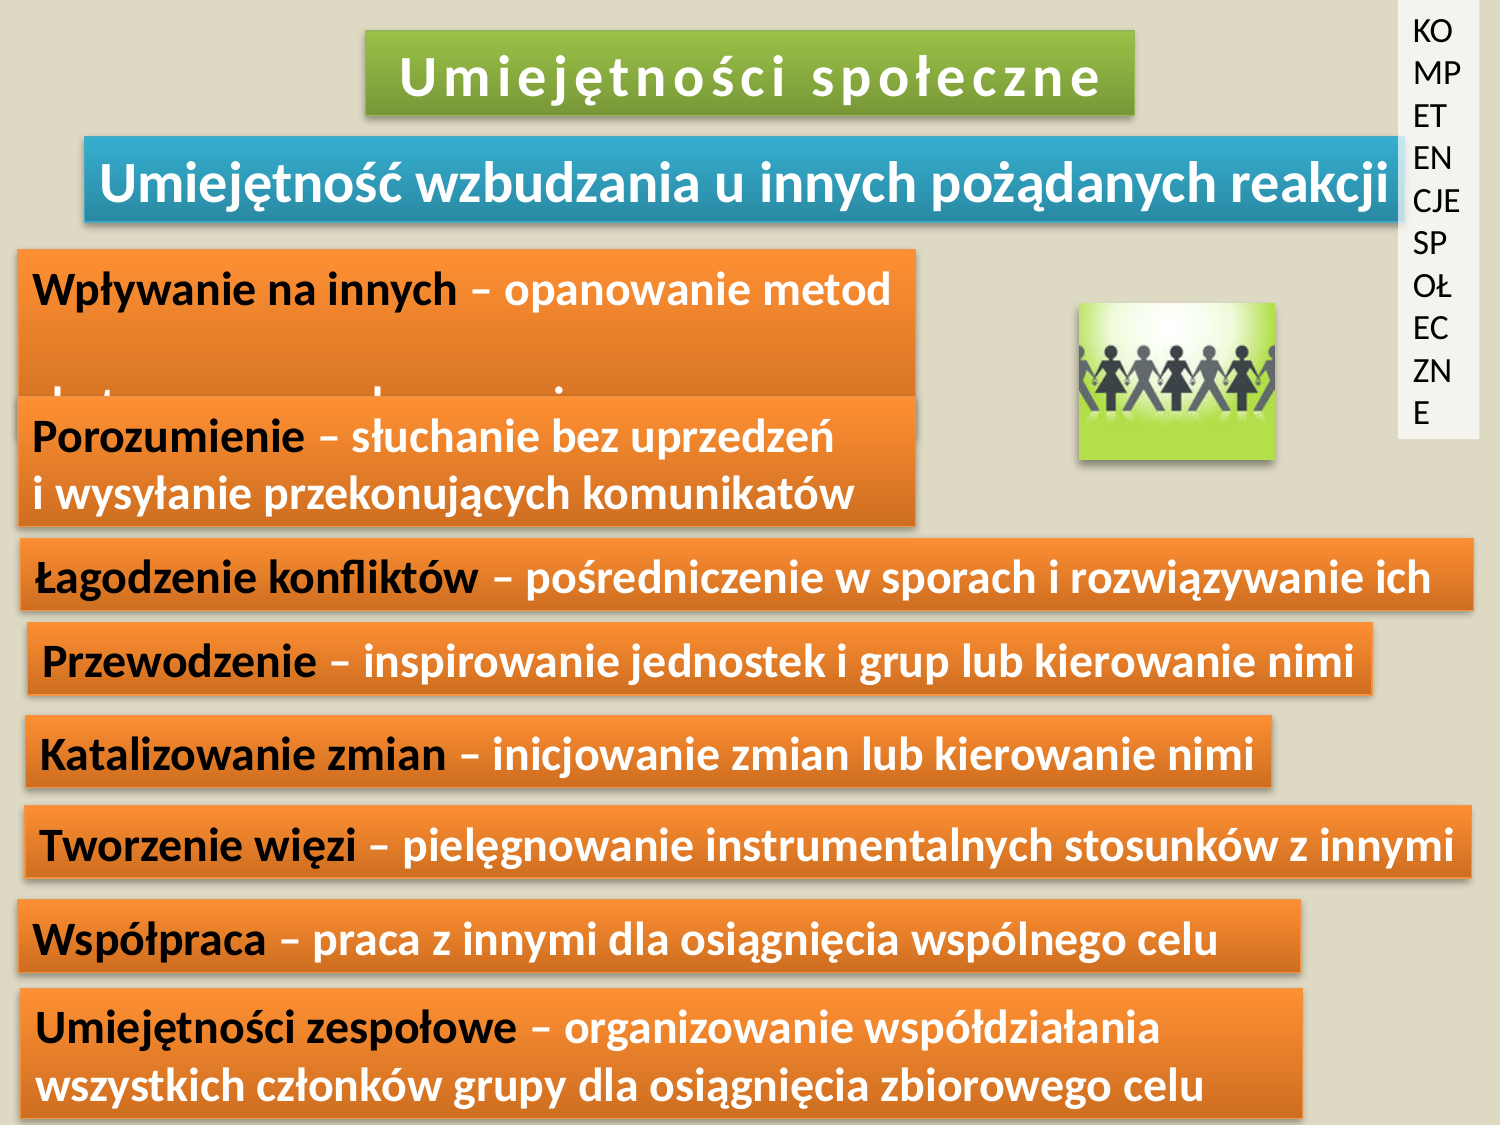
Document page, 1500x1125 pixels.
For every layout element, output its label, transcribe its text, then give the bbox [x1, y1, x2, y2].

text_box Umiejętności zespołowe – organizowanie współdziałania wszystkich członków grupy dla osiągnięcia zbiorowego celu [20, 988, 1303, 1119]
text_box Umiejętności społeczne [365, 30, 1135, 116]
text_box Porozumienie – słuchanie bez uprzedzeń i wysyłanie przekonujących komunikatów [17, 396, 916, 527]
text_box KOMPETENCJE SPOŁECZNE [1398, 0, 1480, 440]
text_box Katalizowanie zmian – inicjowanie zmian lub kierowanie nimi [25, 715, 1272, 788]
text_box Wpływanie na innych – opanowanie metod skutecznego przekonywania [17, 249, 916, 396]
text_box Przewodzenie – inspirowanie jednostek i grup lub kierowanie nimi [27, 622, 1373, 696]
text_box Tworzenie więzi – pielęgnowanie instrumentalnych stosunków z innymi [24, 805, 1472, 879]
text_box Współpraca – praca z innymi dla osiągnięcia wspólnego celu [17, 899, 1301, 973]
text_box Łagodzenie konfliktów – pośredniczenie w sporach i rozwiązywanie ich [20, 538, 1474, 611]
picture [1078, 302, 1276, 460]
text_box Umiejętność wzbudzania u innych pożądanych reakcji [84, 136, 1398, 223]
